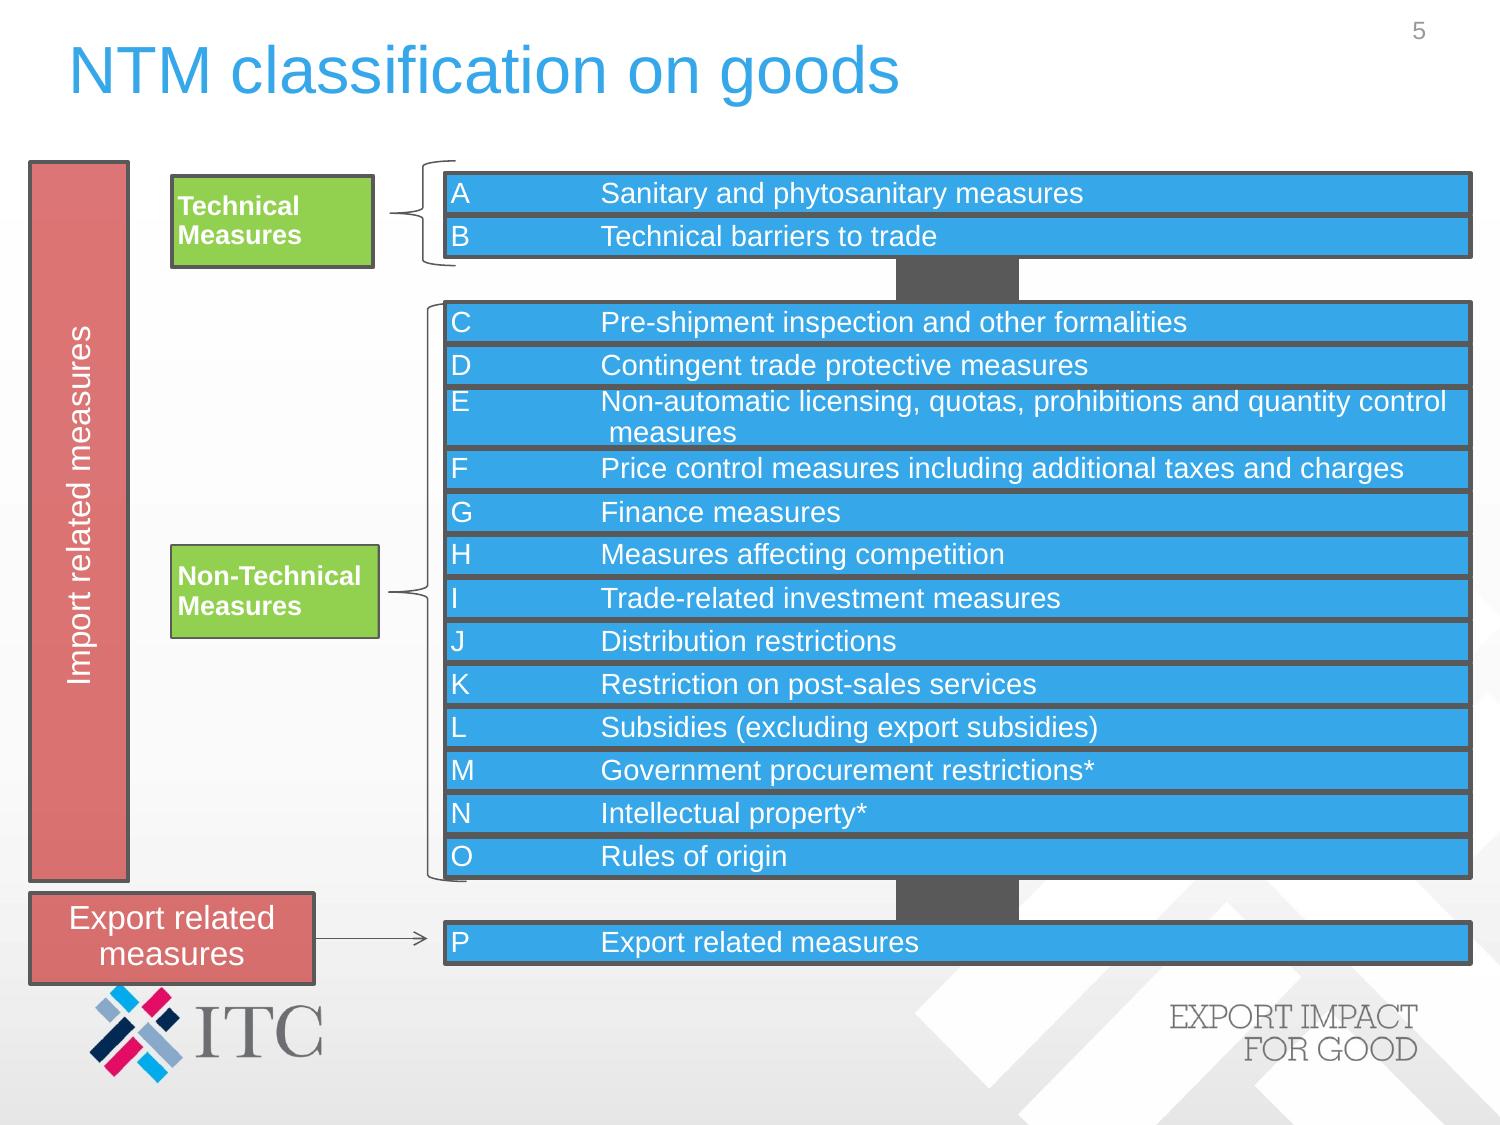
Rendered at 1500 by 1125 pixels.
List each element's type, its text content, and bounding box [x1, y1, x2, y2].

title NTM classification on goods [52, 18, 1448, 126]
picture [0, 0, 1500, 1125]
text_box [444, 172, 1471, 965]
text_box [171, 175, 374, 268]
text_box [30, 892, 315, 985]
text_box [171, 545, 378, 638]
text_box [390, 160, 456, 265]
text_box [388, 304, 439, 880]
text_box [30, 162, 129, 882]
slide_number 5 [1335, 0, 1442, 60]
